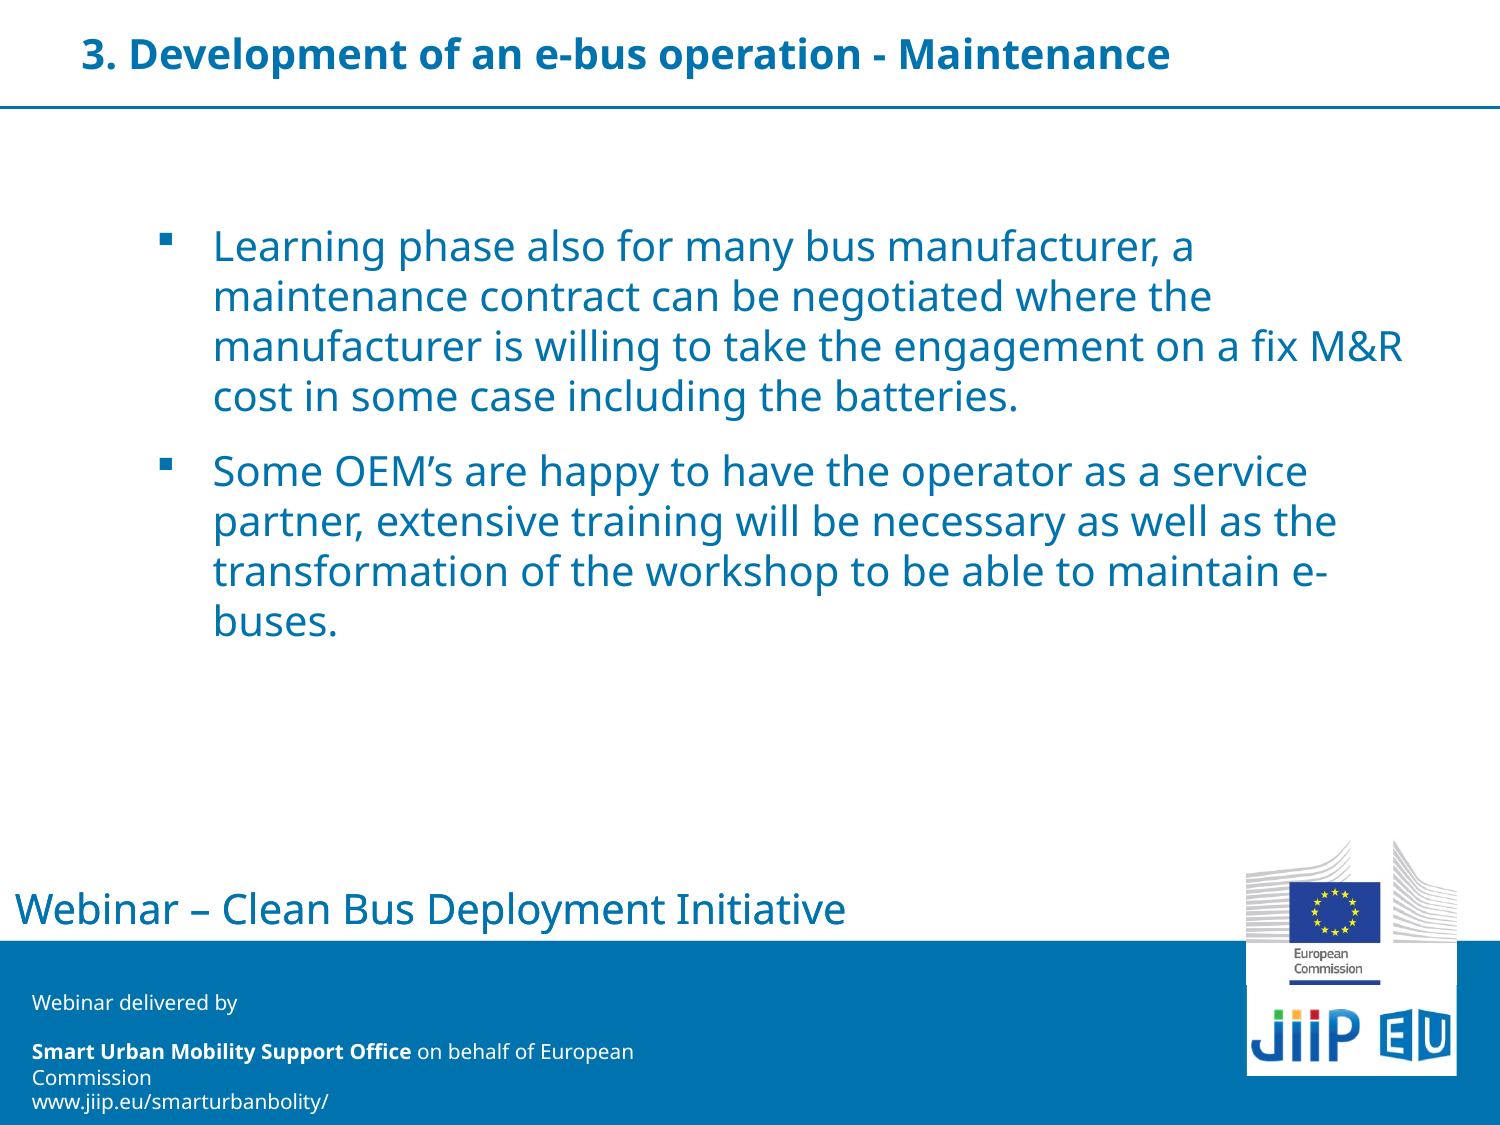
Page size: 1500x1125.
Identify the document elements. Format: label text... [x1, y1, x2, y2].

text_box Webinar delivered by Smart Urban Mobility Support Office on behalf of European Commission www.jiip.eu/smarturbanbolity/ [17, 981, 750, 1122]
text_box Learning phase also for many bus manufacturer, a maintenance contract can be negotiated where the manufacturer is willing to take the engagement on a fix M&R cost in some case including the batteries. Some OEM’s are happy to have the operator as a service partner, extensive training will be necessary as well as the transformation of the workshop to be able to maintain e-buses. [66, 212, 1439, 653]
text_box Webinar – Clean Bus Deployment Initiative [0, 875, 918, 941]
text_box [1246, 940, 1458, 1077]
picture [1251, 1009, 1360, 1063]
picture [1369, 1009, 1455, 1063]
text_box [0, 940, 1500, 1125]
picture [1246, 839, 1457, 985]
text_box 3. Development of an e-bus operation - Maintenance [66, 20, 1256, 86]
